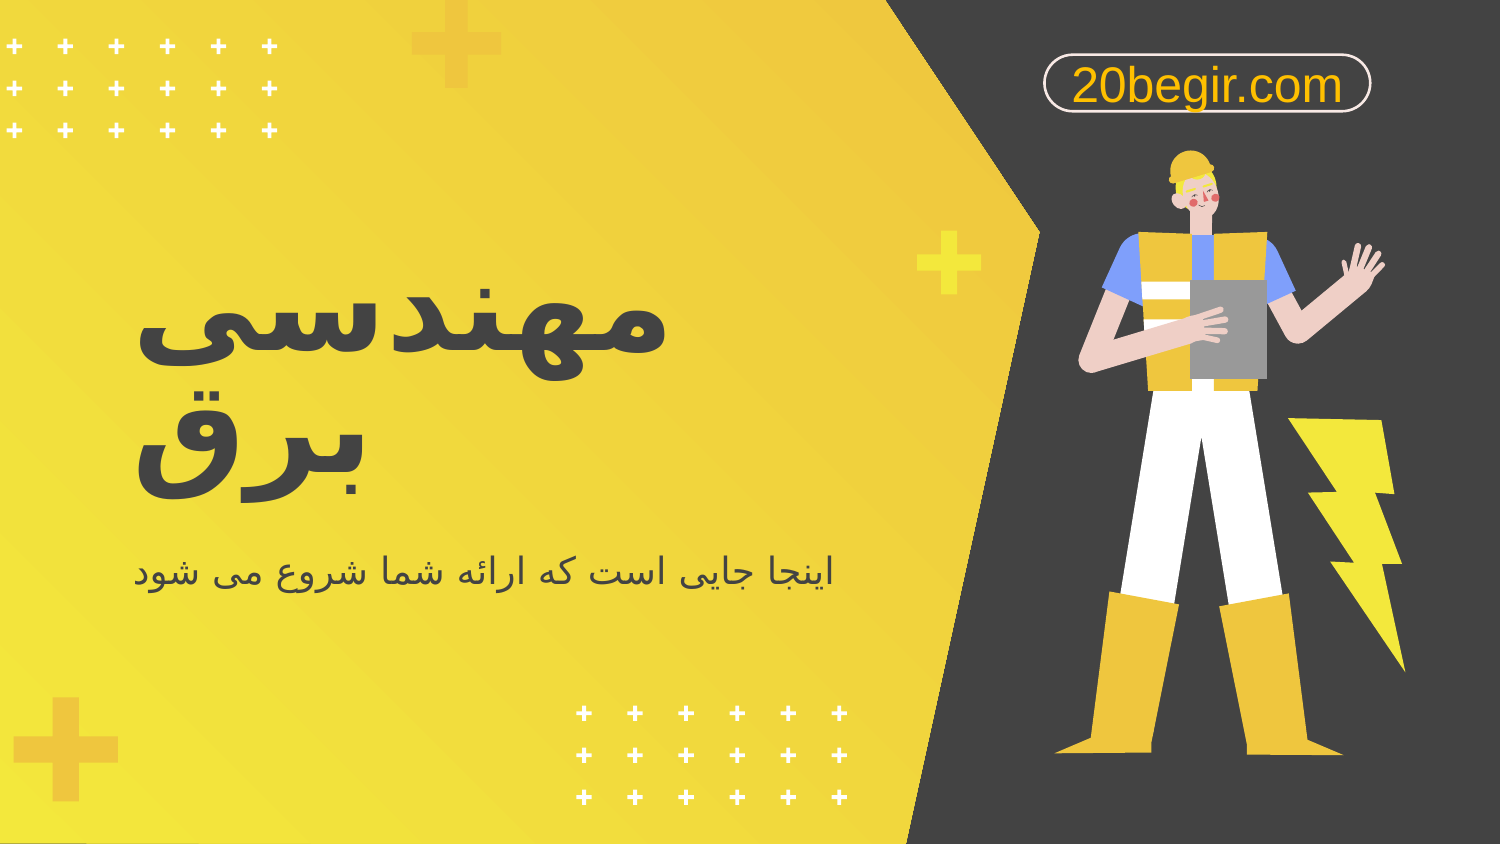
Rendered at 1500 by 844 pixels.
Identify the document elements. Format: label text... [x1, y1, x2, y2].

title مهندسی برق [117, 233, 946, 517]
text_box [917, 230, 982, 295]
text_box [1054, 150, 1500, 756]
text_box 20begir.com [1042, 52, 1373, 114]
subtitle اینجا جایی است که ارائه شما شروع می شود [117, 532, 861, 611]
